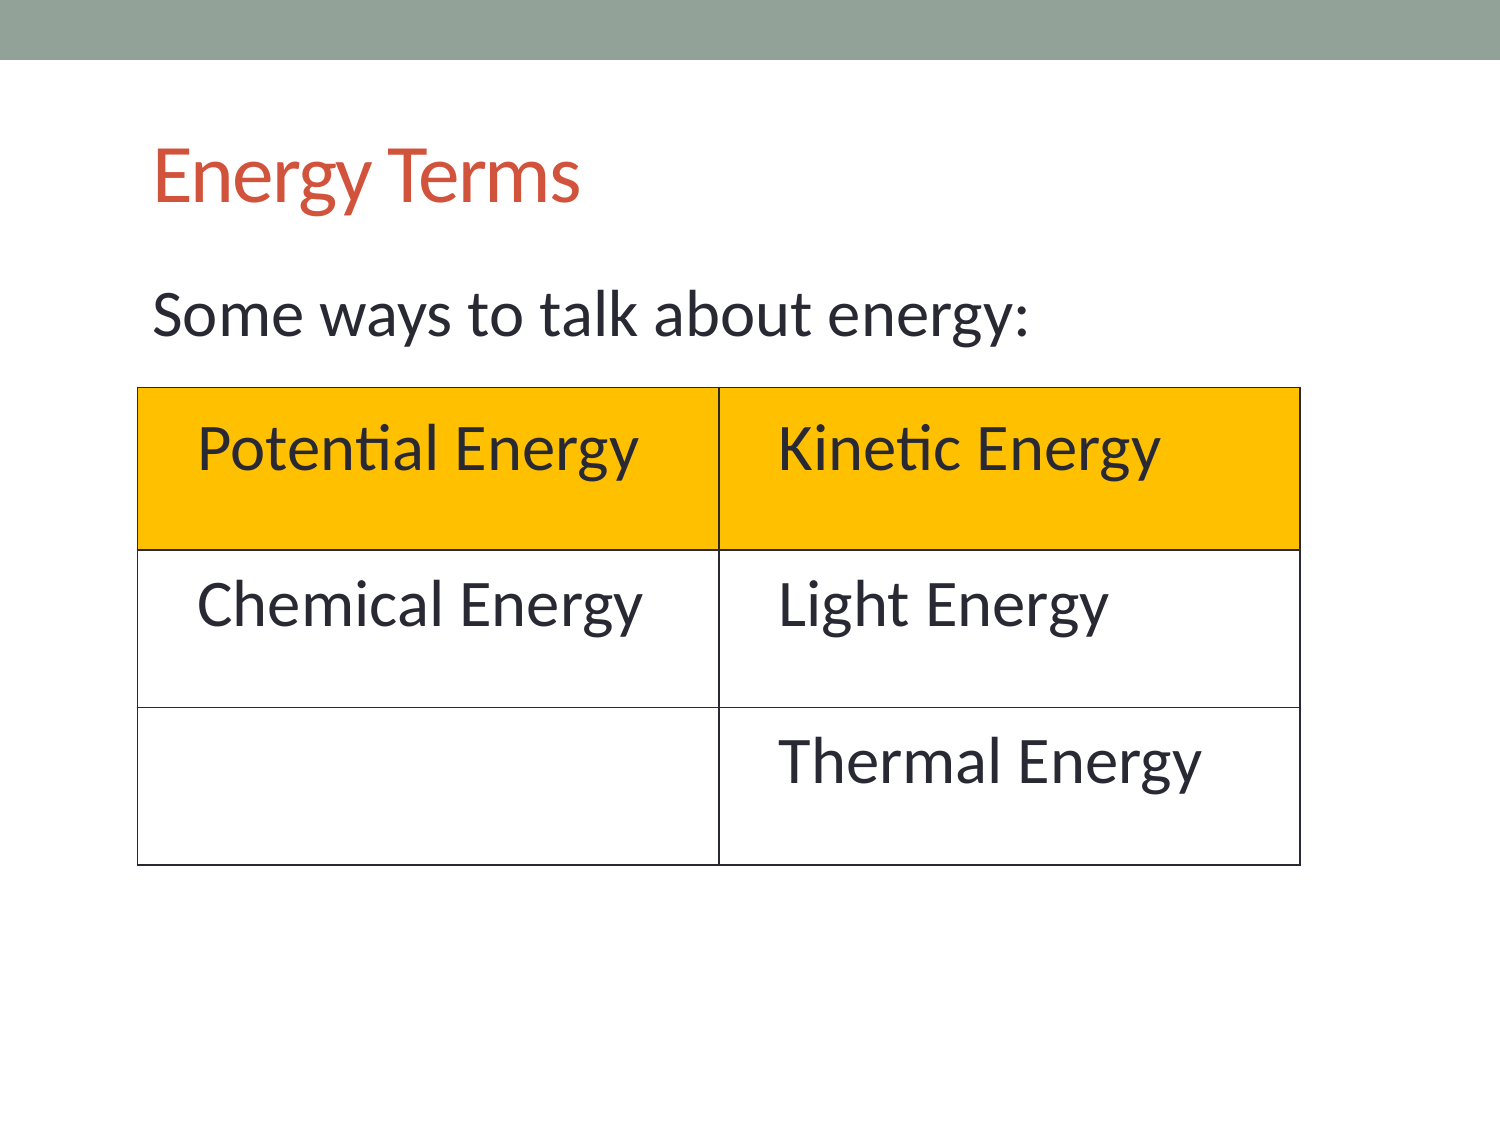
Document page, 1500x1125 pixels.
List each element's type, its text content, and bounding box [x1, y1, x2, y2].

table_cell Thermal Energy [720, 708, 1299, 864]
table_cell [138, 708, 718, 864]
title Energy Terms [137, 87, 1425, 250]
text_box Some ways to talk about energy: [137, 262, 1313, 358]
table_cell Light Energy [720, 551, 1299, 707]
table_header Potential Energy [138, 388, 718, 549]
table_header Kinetic Energy [720, 388, 1299, 549]
table_cell Chemical Energy [138, 551, 718, 707]
